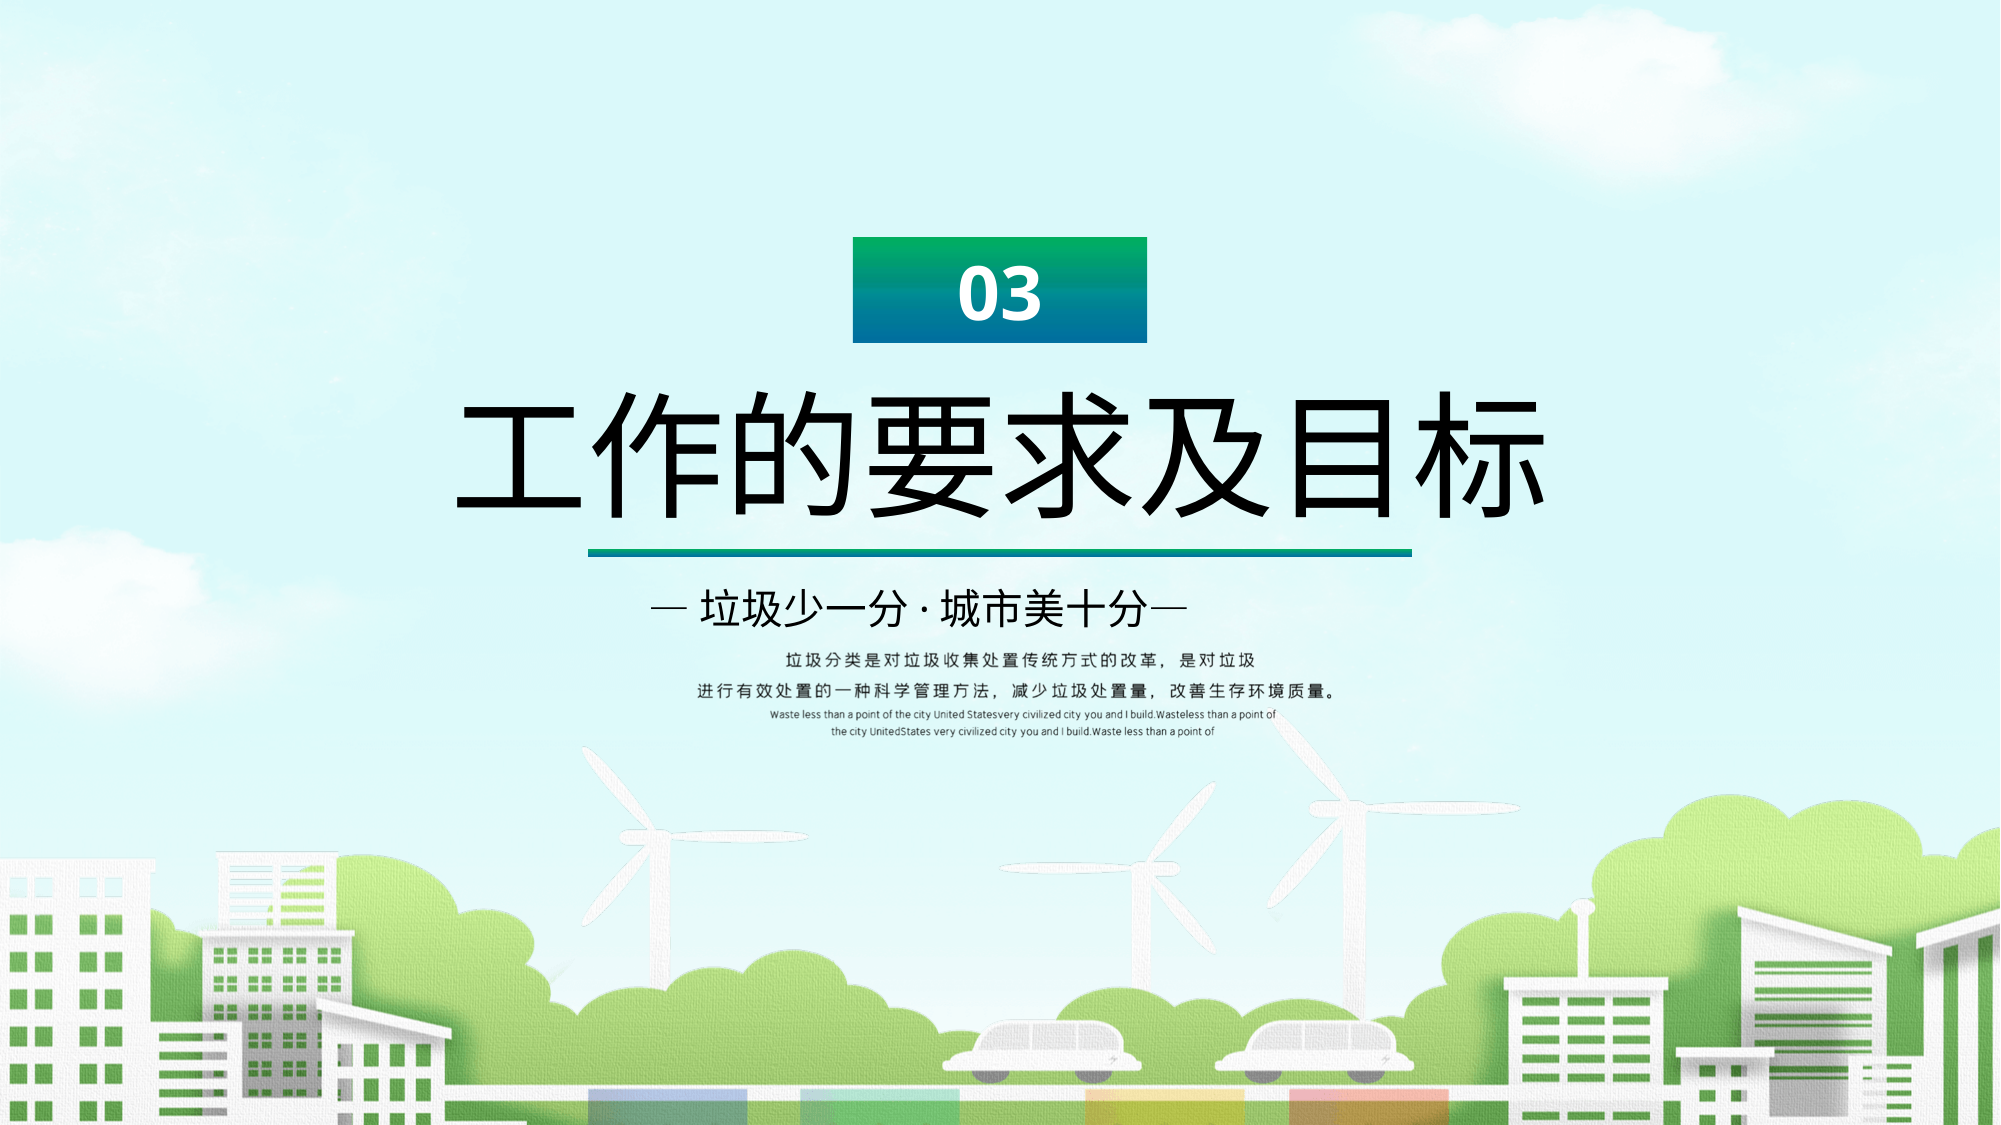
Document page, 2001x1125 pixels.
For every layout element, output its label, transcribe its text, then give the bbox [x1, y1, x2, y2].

text_box 工作的要求及目标 [435, 362, 1565, 543]
text_box 03 [852, 237, 1148, 343]
text_box [587, 548, 1413, 558]
picture [0, 0, 2001, 1125]
text_box —垃圾少一分·城市美十分— [633, 575, 1354, 637]
